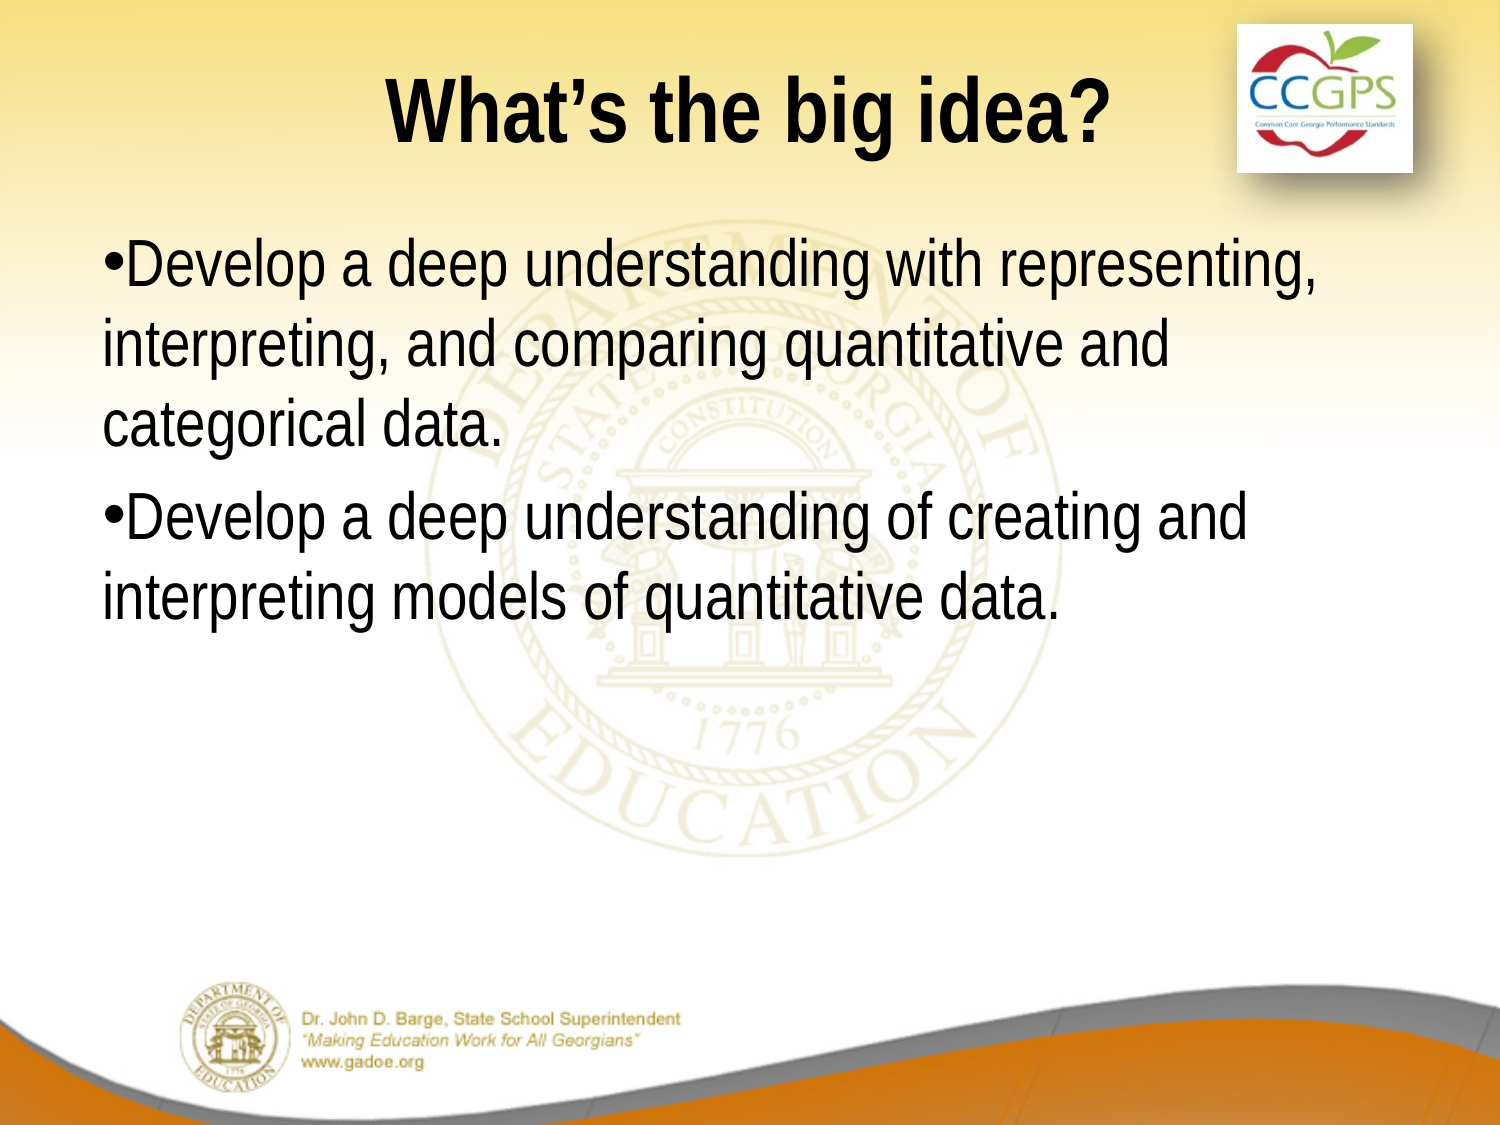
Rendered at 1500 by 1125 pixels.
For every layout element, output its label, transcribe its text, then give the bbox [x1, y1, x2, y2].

picture [0, 0, 1500, 1125]
title What’s the big idea? [112, 37, 1226, 176]
subtitle Develop a deep understanding with representing, interpreting, and comparing quantitative and categorical data. Develop a deep understanding of creating and interpreting models of quantitative data. [87, 212, 1401, 1063]
